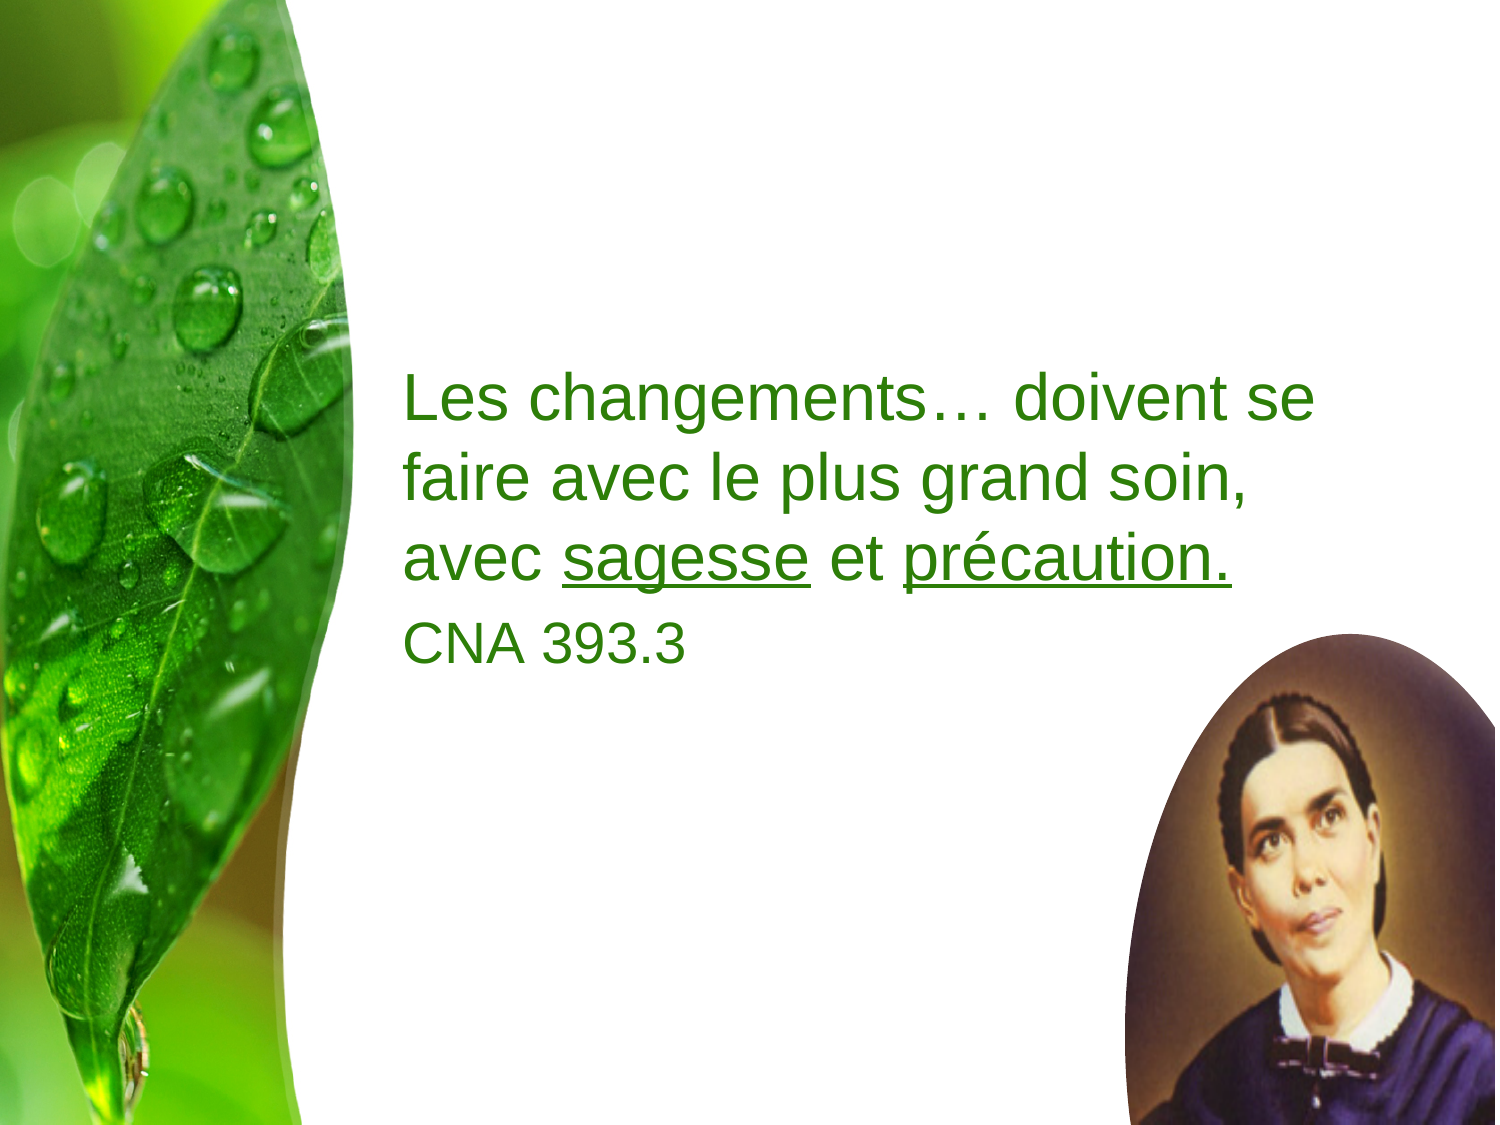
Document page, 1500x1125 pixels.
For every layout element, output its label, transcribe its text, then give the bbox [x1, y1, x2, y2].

list Les changements… doivent se faire avec le plus grand soin, avec sagesse et précaution. CNA 393.3 [387, 345, 1350, 905]
picture [0, 0, 1500, 1125]
